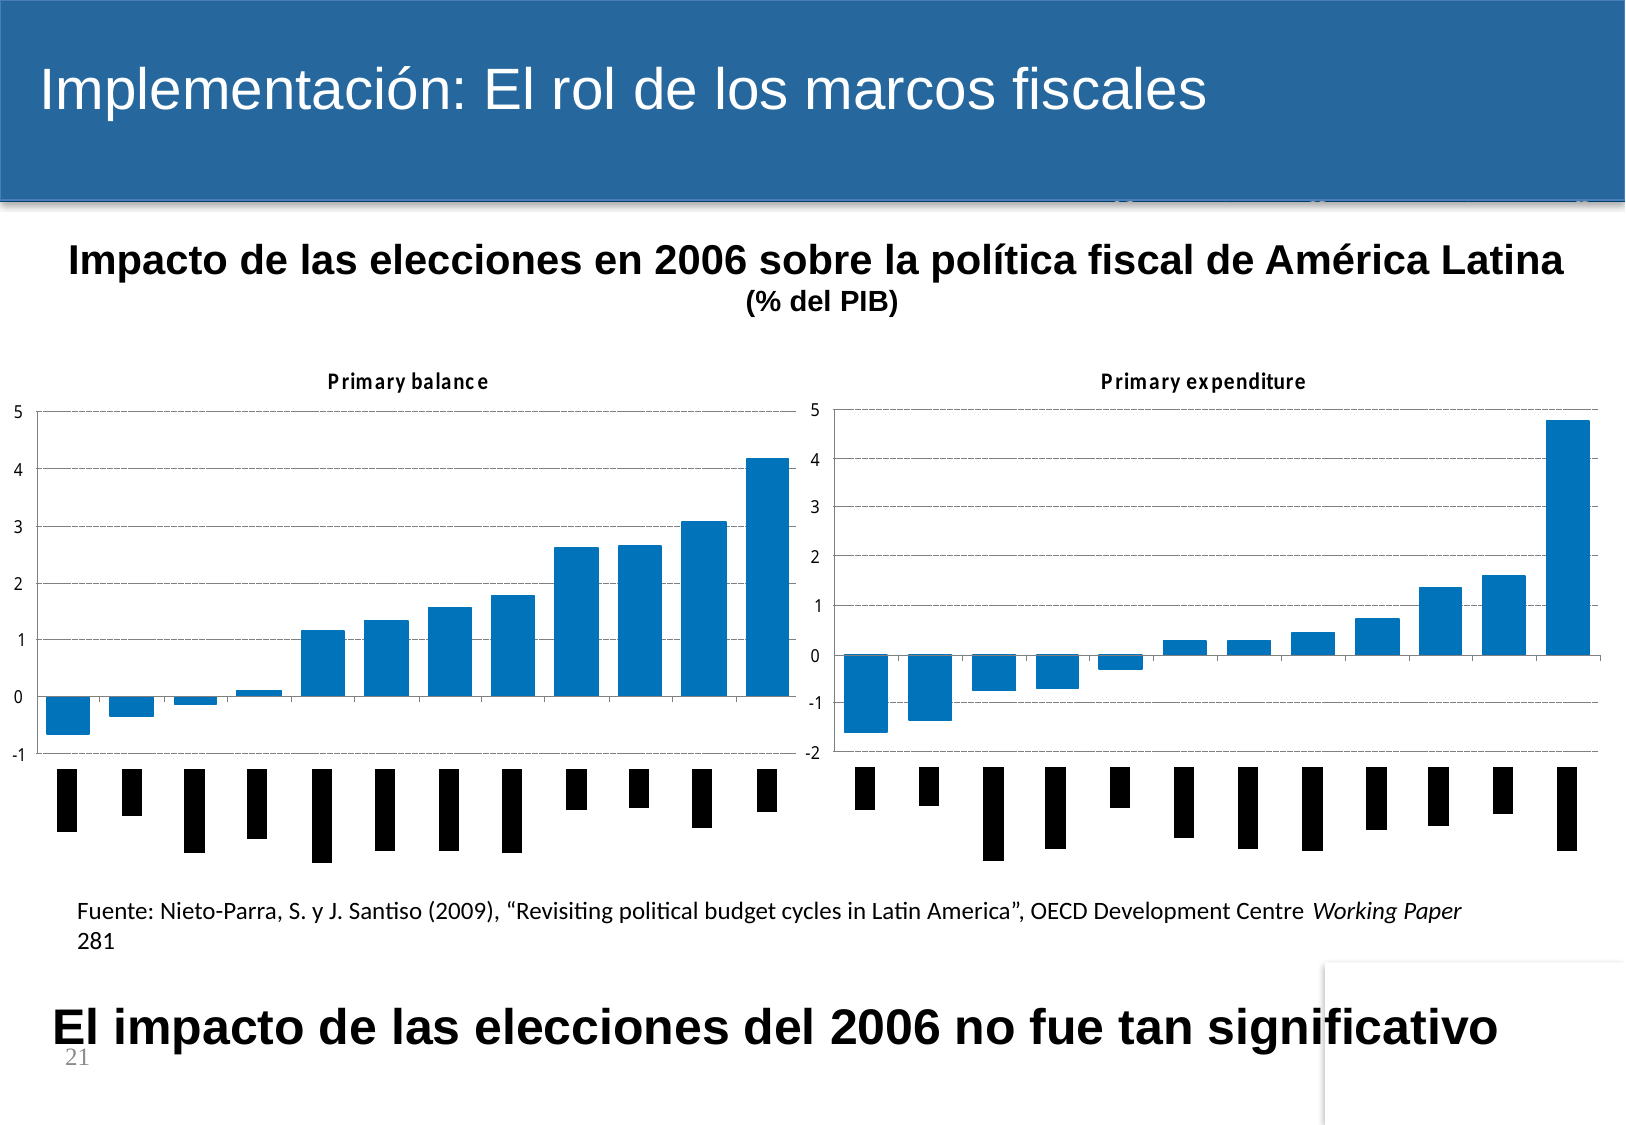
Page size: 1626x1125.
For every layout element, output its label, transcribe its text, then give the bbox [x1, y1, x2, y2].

text_box El impacto de las elecciones del 2006 no fue tan significativo [37, 986, 1563, 1062]
text_box Fuente: Nieto-Parra, S. y J. Santiso (2009), “Revisiting political budget cycles in Latin America”, OECD Development Centre Working Paper 281 [62, 887, 1500, 963]
text_box [1324, 962, 1625, 1125]
picture [0, 349, 1625, 870]
slide_number 21 [50, 1062, 430, 1085]
text_box Impacto de las elecciones en 2006 sobre la política fiscal de América Latina (% del PIB) [53, 224, 1591, 325]
text_box [0, 0, 1625, 201]
title Implementación: El rol de los marcos fiscales [24, 43, 1600, 163]
